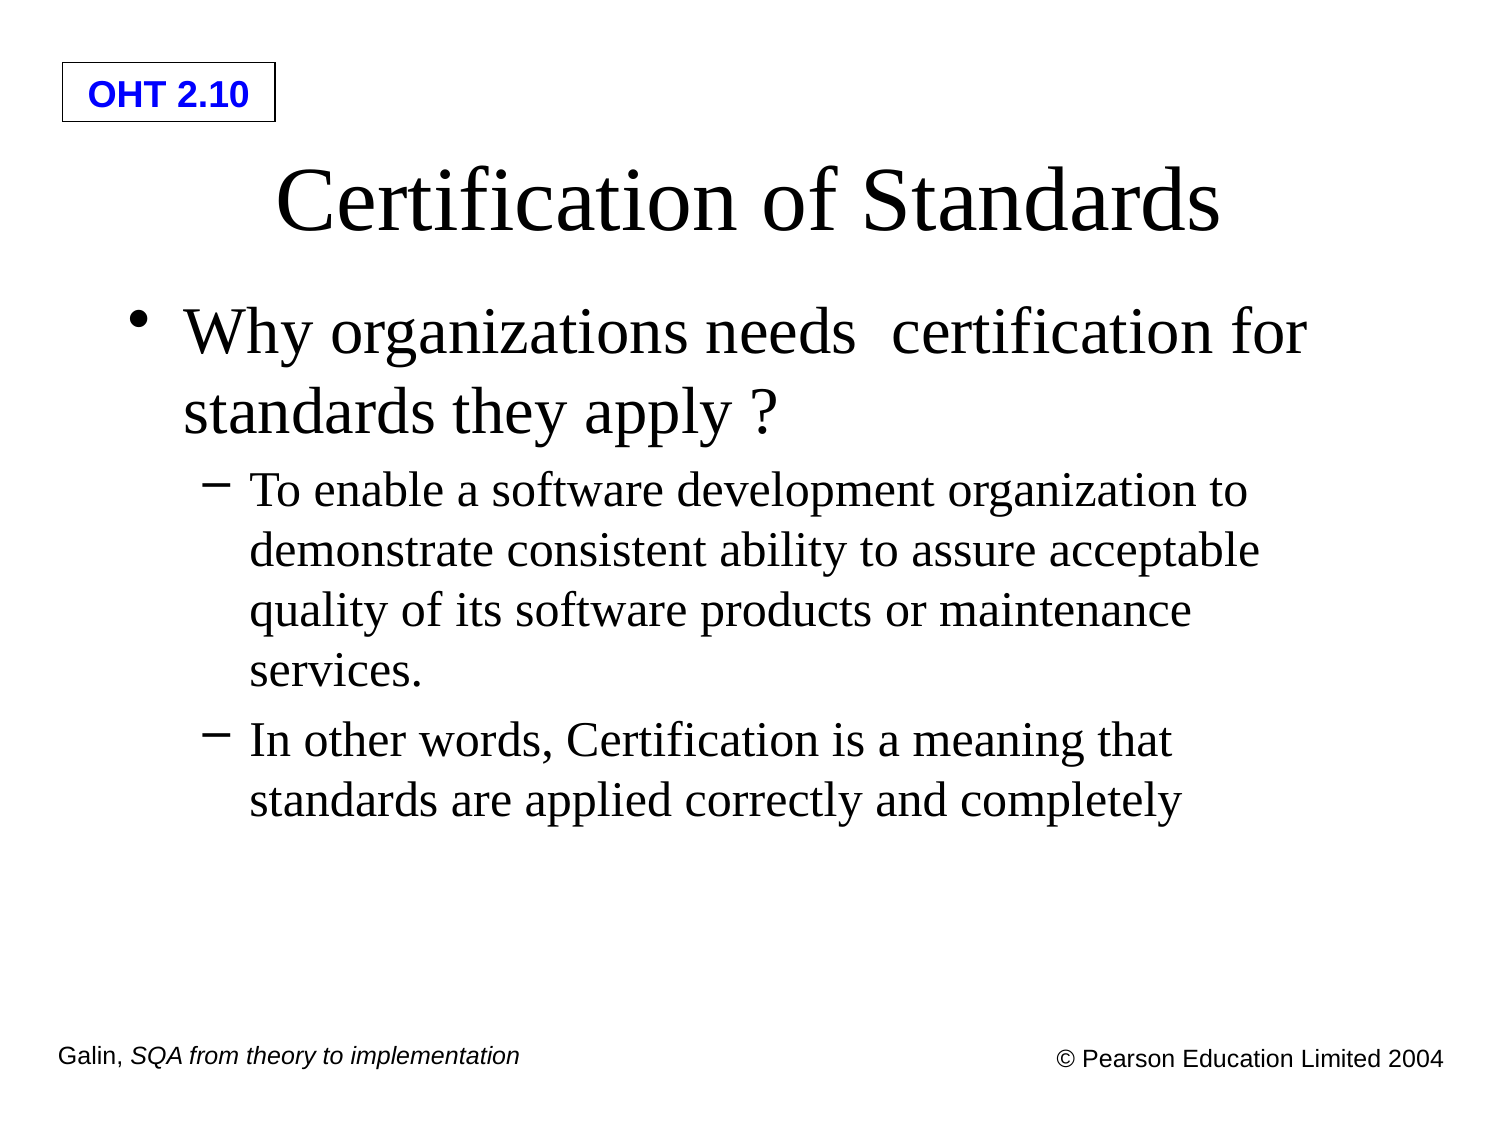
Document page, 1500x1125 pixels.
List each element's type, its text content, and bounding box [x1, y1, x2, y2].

title Certification of Standards [112, 99, 1388, 278]
list Why organizations needs certification for standards they apply ? To enable a software development organization to demonstrate consistent ability to assure acceptable quality of its software products or maintenance services. In other words, Certification is a meaning that standards are applied correctly and completely [112, 278, 1388, 1036]
